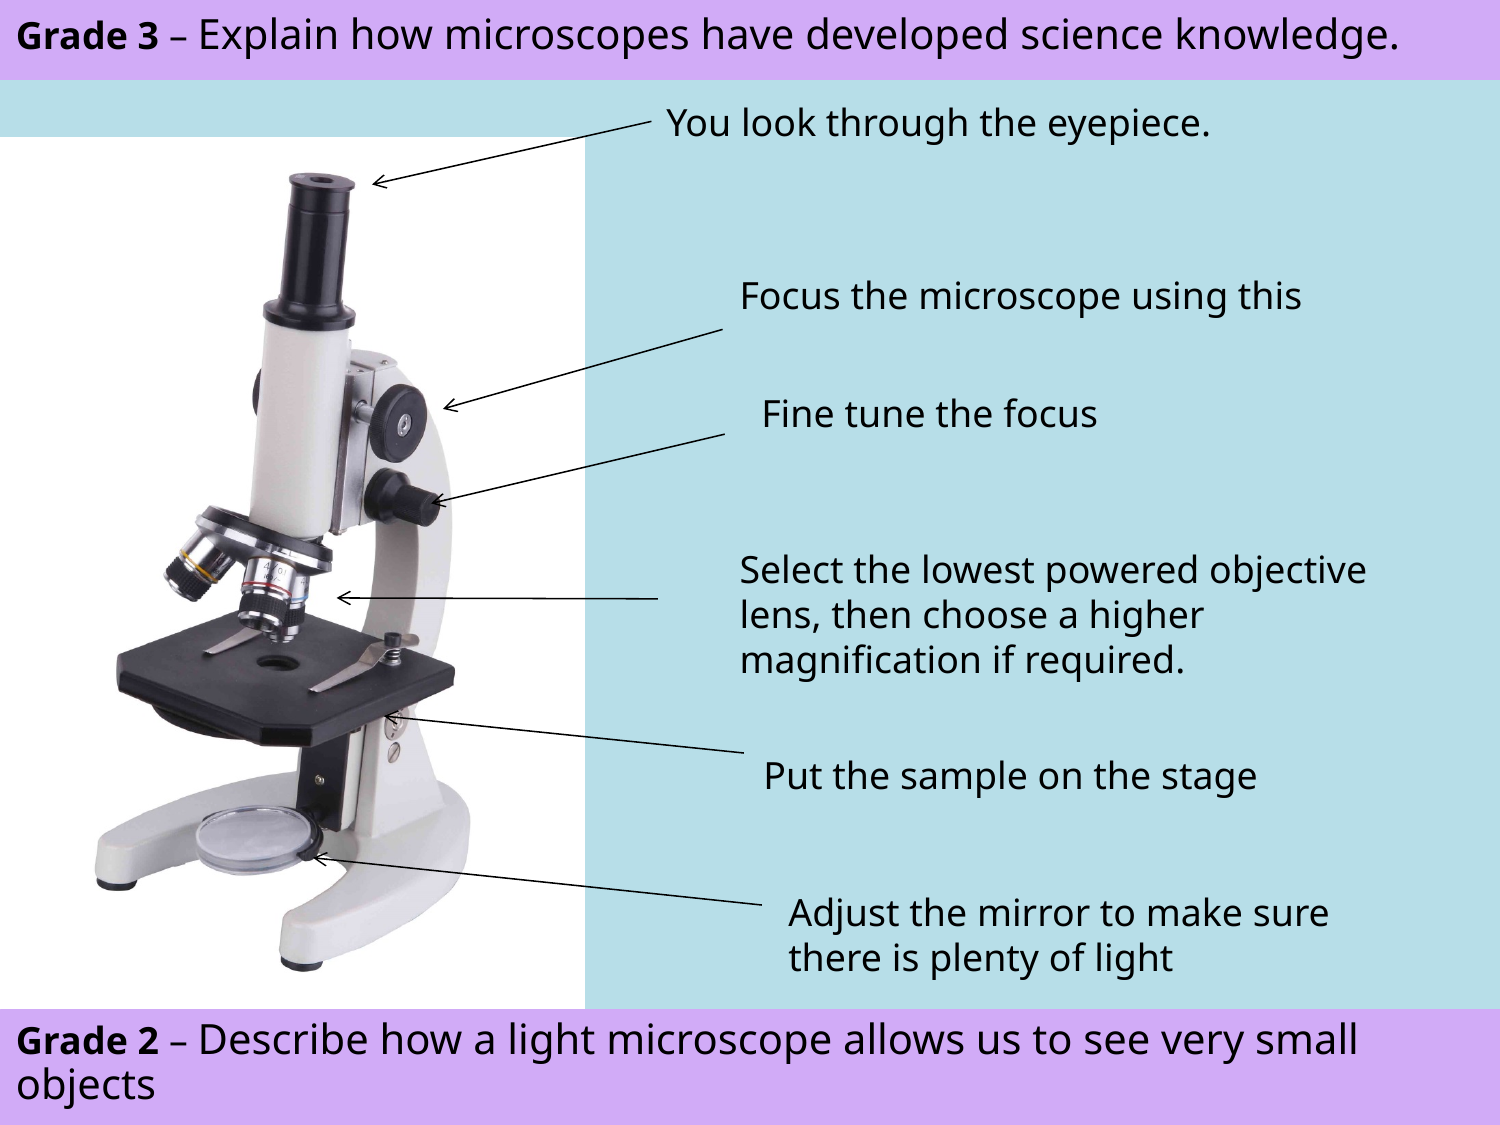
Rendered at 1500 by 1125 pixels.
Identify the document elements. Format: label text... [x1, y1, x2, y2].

text_box Focus the microscope using this [724, 264, 1328, 325]
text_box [312, 857, 763, 906]
text_box Adjust the mirror to make sure there is plenty of light [773, 881, 1376, 987]
text_box Fine tune the focus [746, 382, 1349, 443]
text_box Grade 3 – Explain how microscopes have developed science knowledge. [1, 0, 1500, 130]
text_box [588, 148, 1500, 1009]
text_box Put the sample on the stage [748, 744, 1352, 805]
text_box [442, 329, 723, 410]
text_box You look through the eyepiece. [651, 130, 1254, 152]
text_box Grade 2 – Describe how a light microscope allows us to see very small objects [1, 1011, 1500, 1125]
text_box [371, 144, 652, 185]
picture [0, 136, 585, 1011]
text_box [383, 715, 745, 754]
text_box Select the lowest powered objective lens, then choose a higher magnification if required. [724, 538, 1433, 689]
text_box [430, 433, 725, 504]
